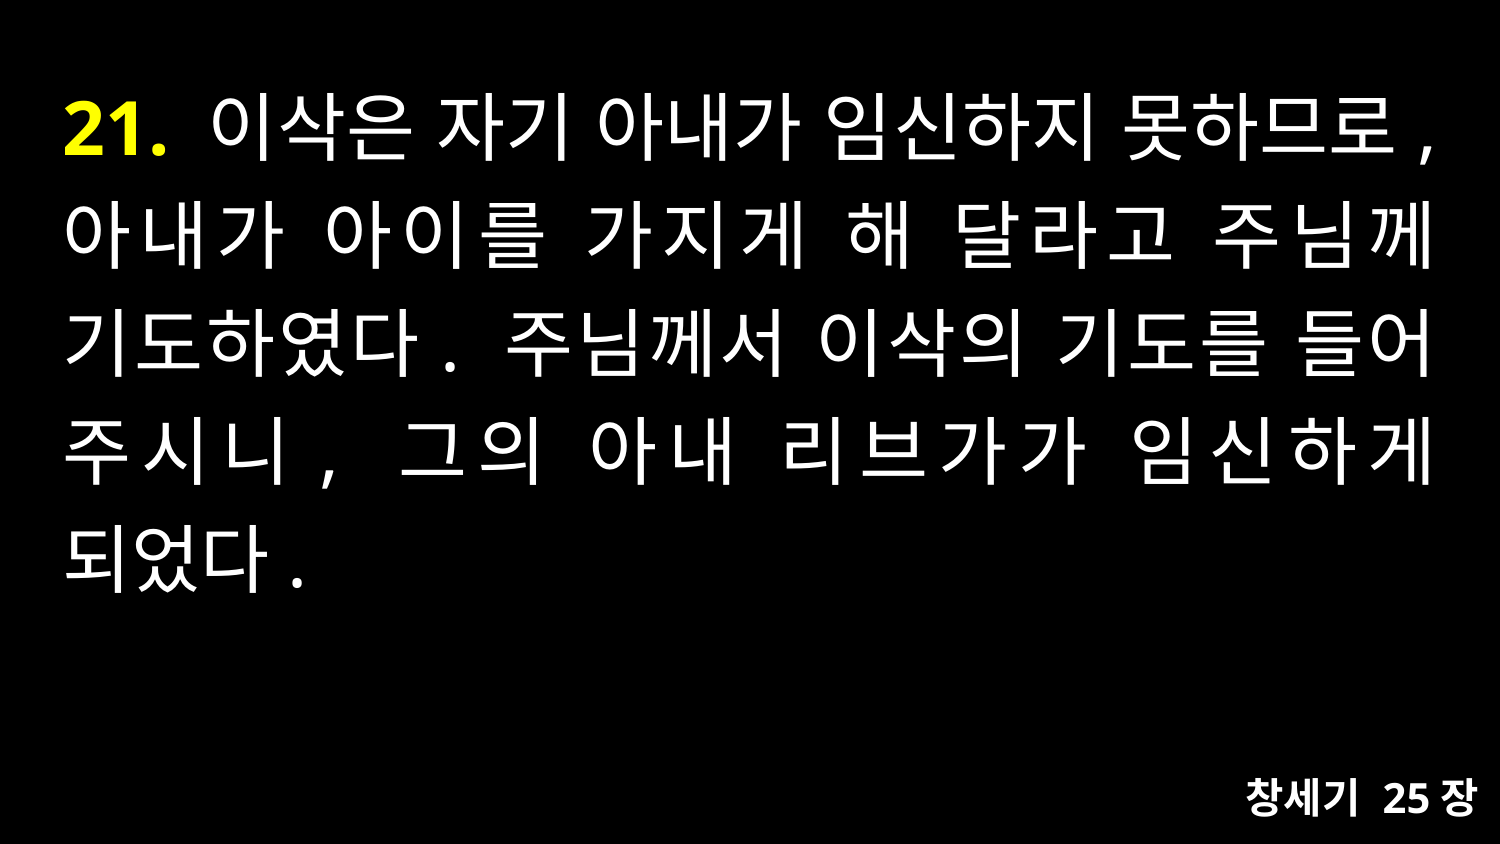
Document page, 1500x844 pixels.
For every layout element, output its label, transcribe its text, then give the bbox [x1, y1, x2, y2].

title 21. 이삭은 자기 아내가 임신하지 못하므로, 아내가 아이를 가지게 해 달라고 주님께 기도하였다. 주님께서 이삭의 기도를 들어 주시니, 그의 아내 리브가가 임신하게 되었다. [0, 0, 1500, 844]
subtitle 창세기 25장 [916, 770, 1500, 844]
